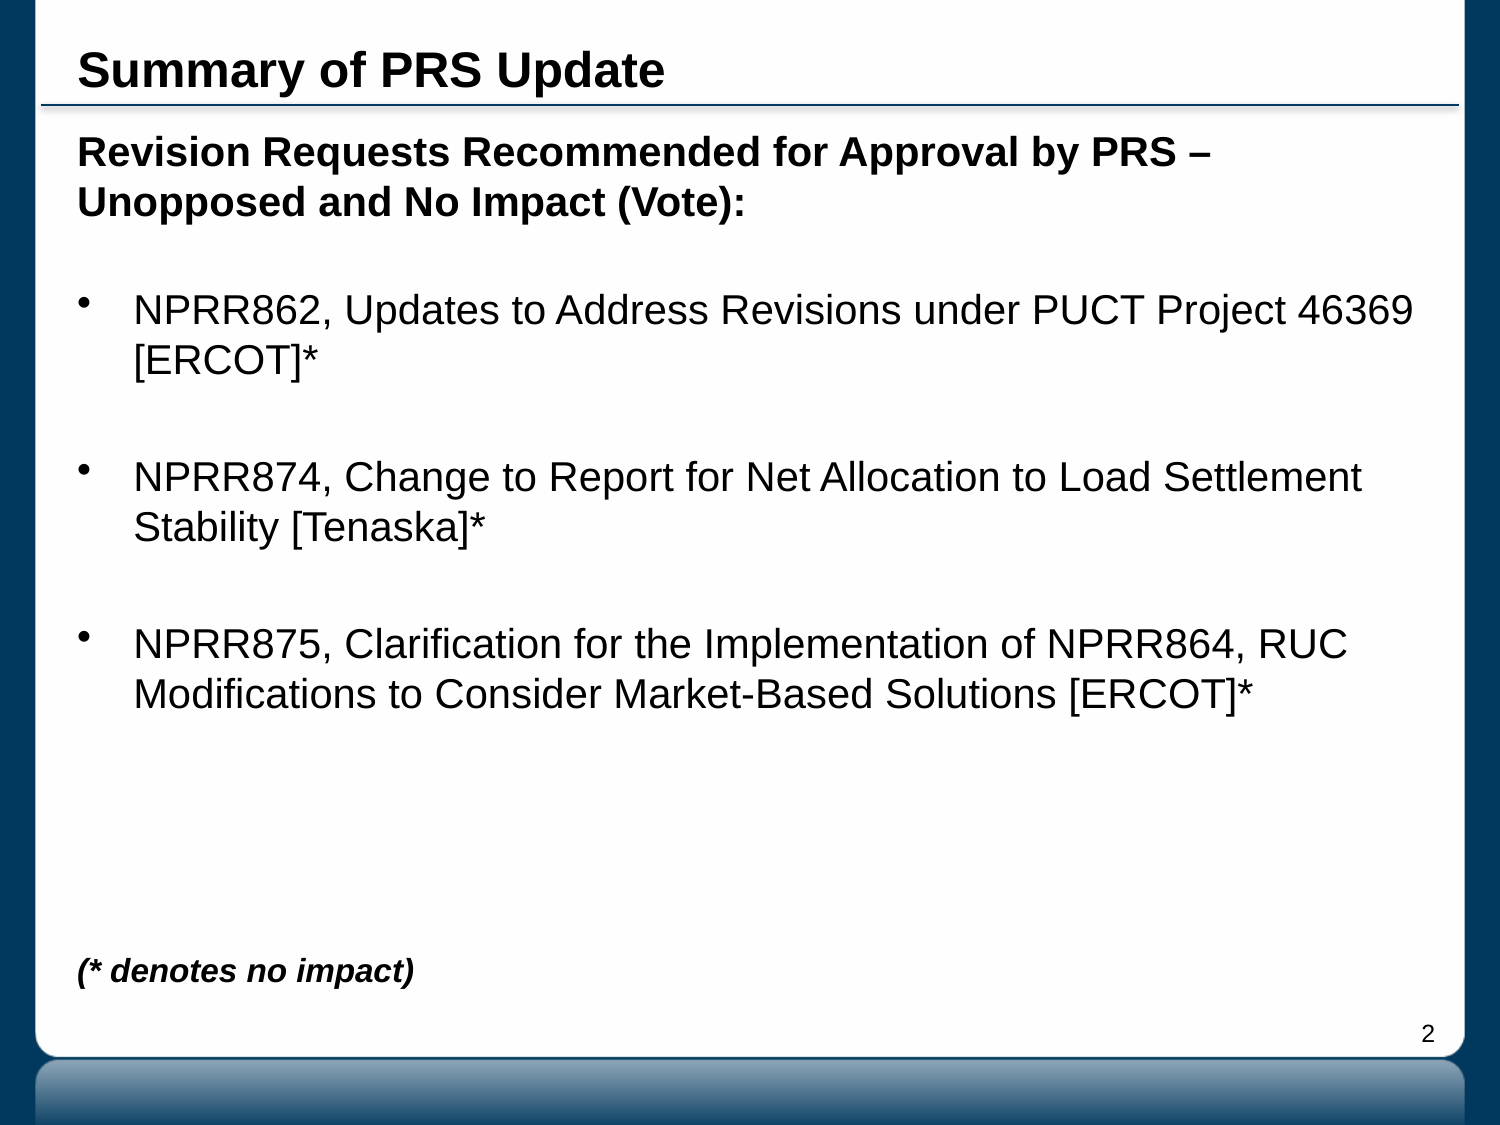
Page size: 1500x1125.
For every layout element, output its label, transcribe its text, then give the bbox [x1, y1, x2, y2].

title Summary of PRS Update [62, 29, 1450, 106]
picture [35, 0, 1465, 1125]
text_box Revision Requests Recommended for Approval by PRS – Unopposed and No Impact (Vote): NPRR862, Updates to Address Revisions under PUCT Project 46369 [ERCOT]* NPRR874, Change to Report for Net Allocation to Load Settlement Stability [Tenaska]* NPRR875, Clarification for the Implementation of NPRR864, RUC Modifications to Consider Market-Based Solutions [ERCOT]* (* denotes no impact) [62, 117, 1450, 1027]
